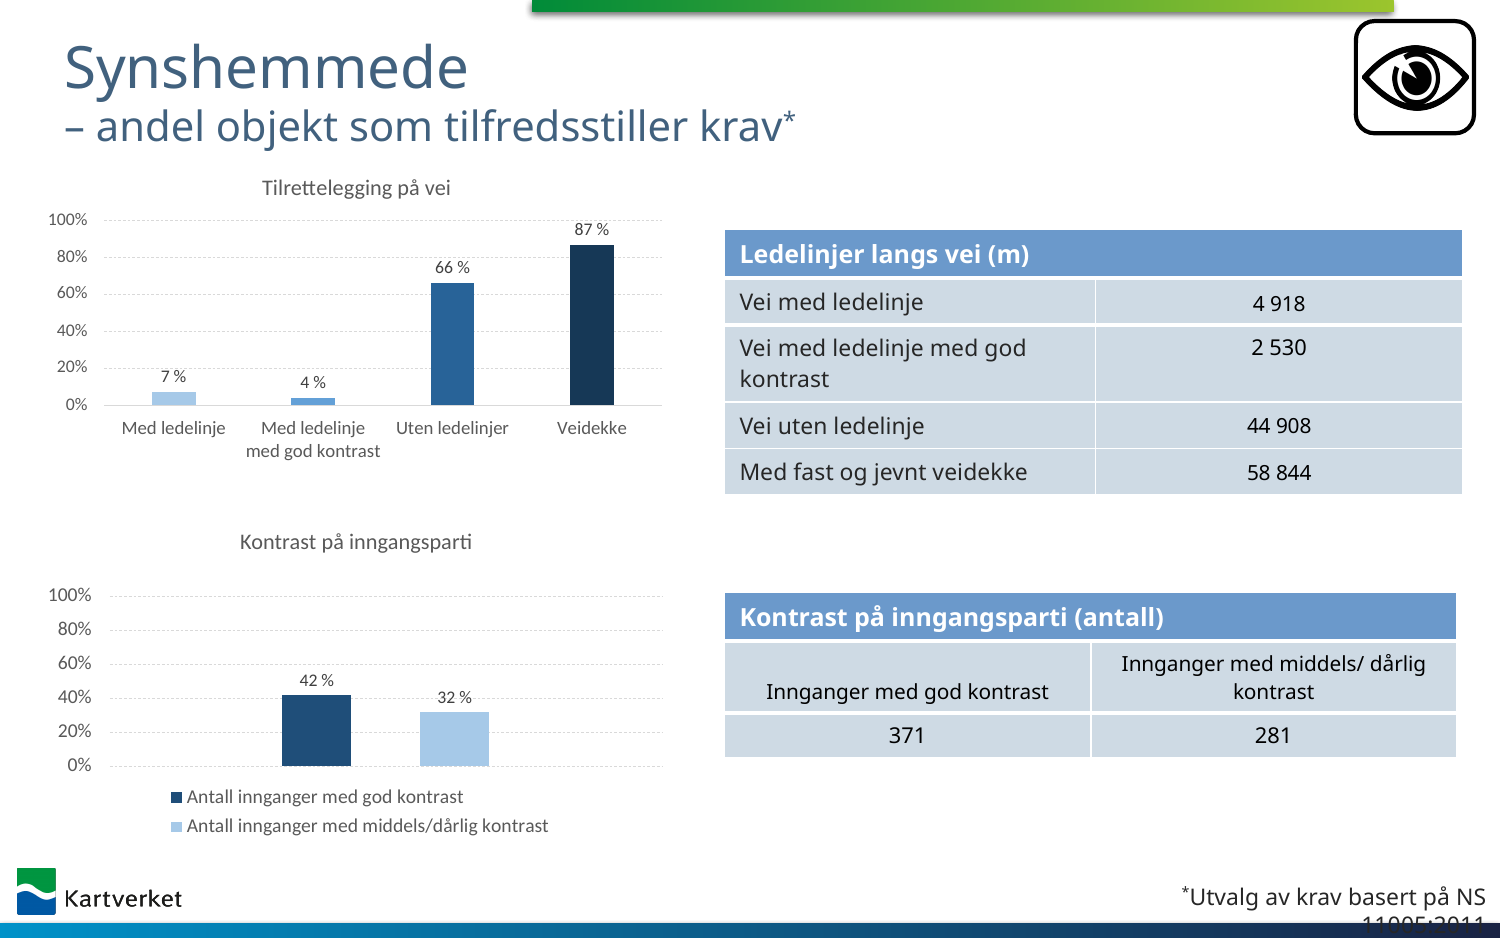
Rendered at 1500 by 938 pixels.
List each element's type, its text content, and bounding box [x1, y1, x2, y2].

table_cell 281 [1092, 715, 1456, 757]
text_box Synshemmede – andel objekt som tilfredsstiller krav* [49, 24, 1431, 158]
table_cell 58 844 [1096, 449, 1462, 494]
table_cell 371 [725, 715, 1090, 757]
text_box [1355, 20, 1475, 134]
picture [41, 520, 673, 846]
table_header Kontrast på inngangsparti (antall) [725, 593, 1456, 639]
table_cell Innganger med god kontrast [725, 643, 1090, 711]
text_box *Utvalg av krav basert på NS 11005:2011 [1068, 873, 1500, 938]
table_cell Vei med ledelinje [725, 280, 1095, 323]
table_cell Vei med ledelinje med god kontrast [725, 327, 1095, 401]
picture [41, 166, 673, 492]
table_header Ledelinjer langs vei (m) [725, 230, 1462, 276]
table_cell Med fast og jevnt veidekke [725, 449, 1095, 494]
table_cell 44 908 [1096, 403, 1462, 448]
table_cell Vei uten ledelinje [725, 403, 1095, 448]
table_cell Innganger med middels/ dårlig kontrast [1092, 643, 1456, 711]
table_cell 2 530 [1096, 327, 1462, 401]
table_cell 4 918 [1096, 280, 1462, 323]
